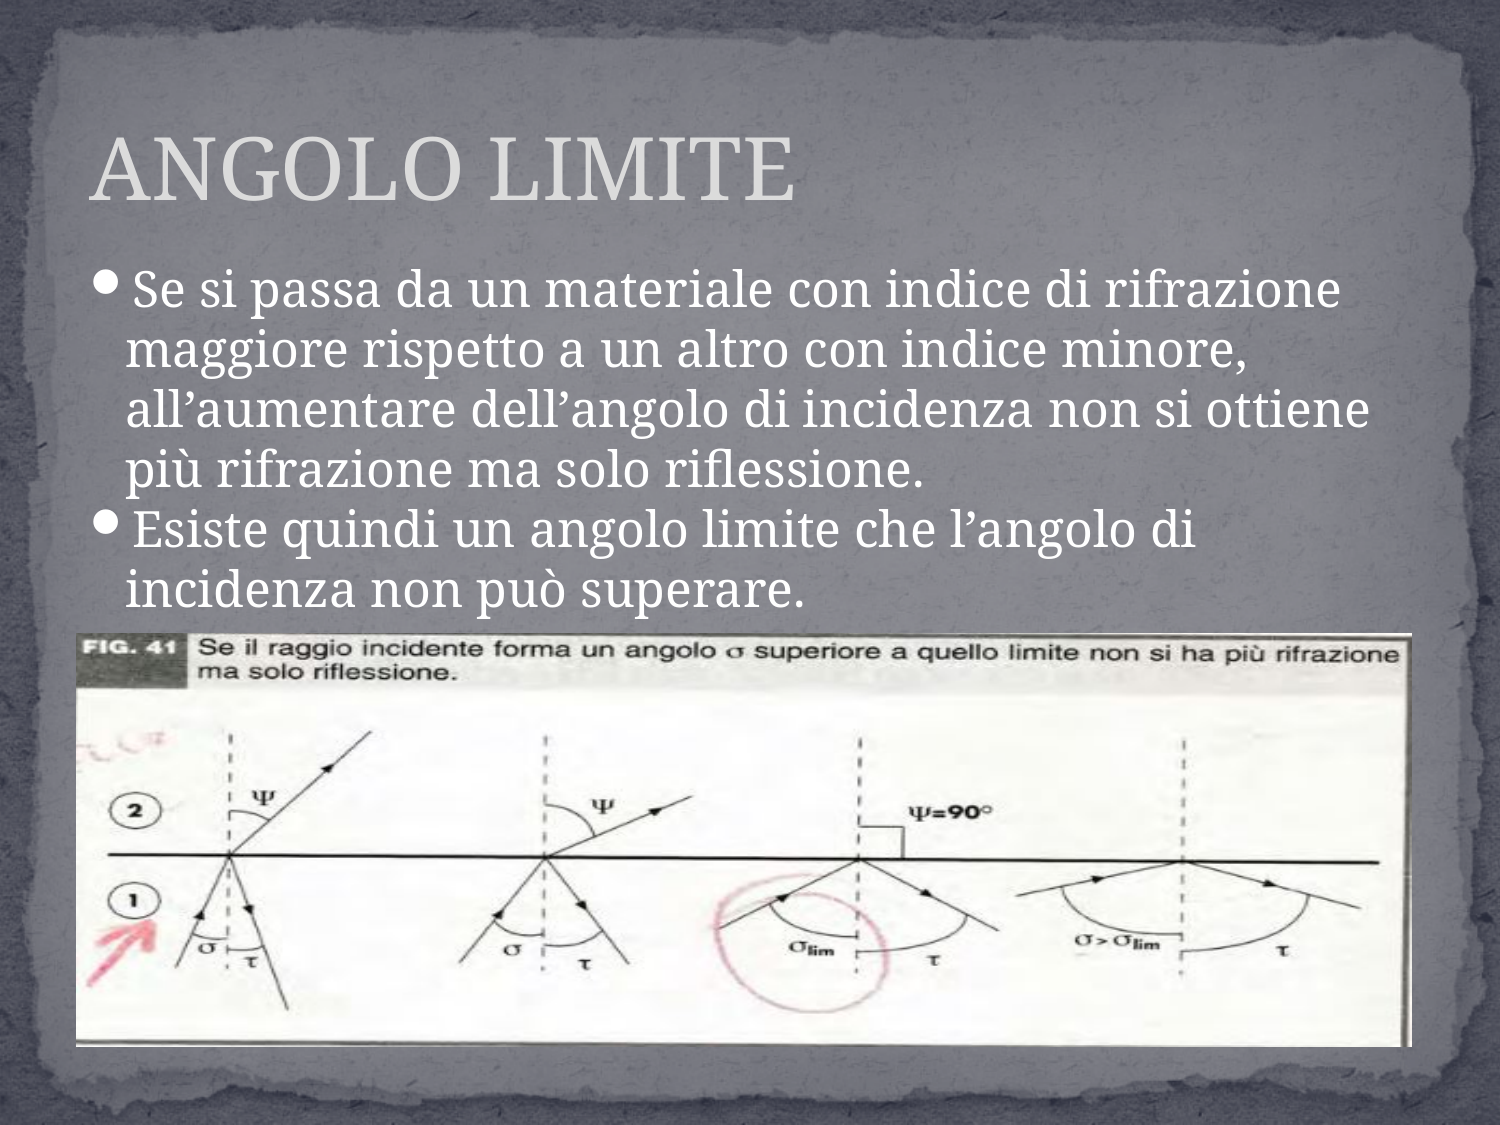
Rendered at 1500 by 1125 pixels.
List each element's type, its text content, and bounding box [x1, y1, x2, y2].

picture [0, 0, 1500, 1125]
text_box Se si passa da un materiale con indice di rifrazione maggiore rispetto a un altro con indice minore, all’aumentare dell’angolo di incidenza non si ottiene più rifrazione ma solo riflessione. Esiste quindi un angolo limite che l’angolo di incidenza non può superare. [75, 249, 1425, 1000]
text_box ANGOLO LIMITE [75, 24, 1425, 225]
